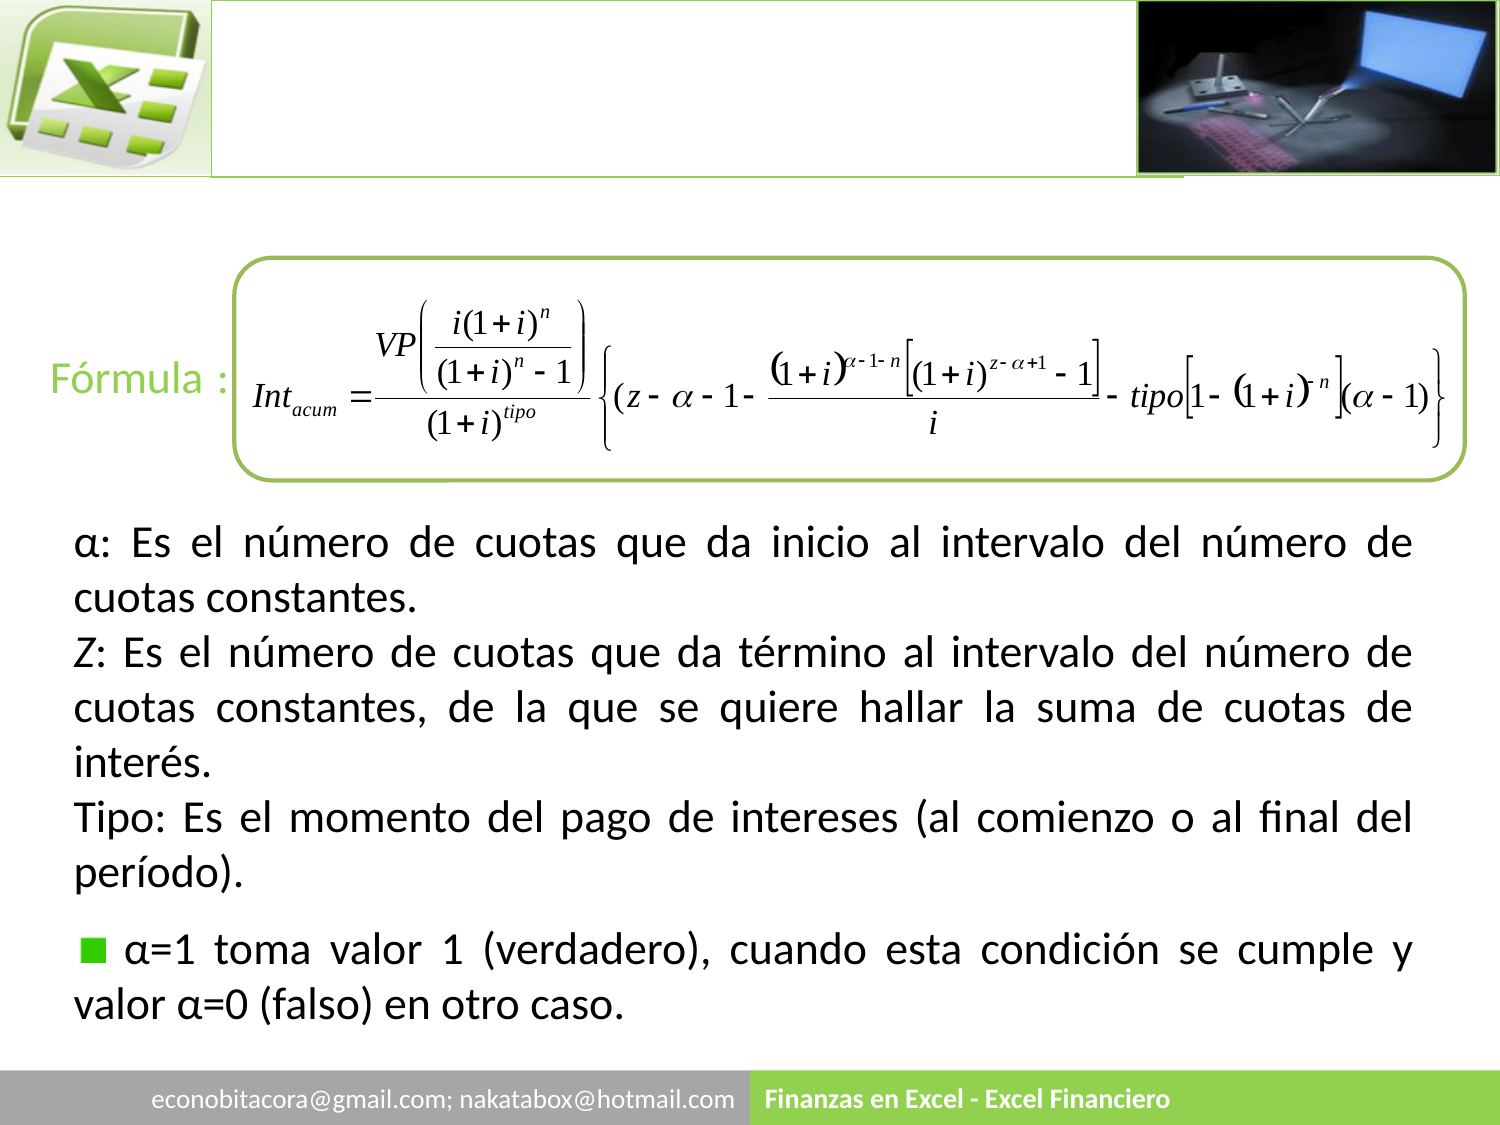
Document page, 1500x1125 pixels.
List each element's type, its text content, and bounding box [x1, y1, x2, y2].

picture [73, 930, 106, 963]
text_box Finanzas en Excel - Excel Financiero [749, 1070, 1500, 1125]
text_box [212, 0, 1134, 178]
text_box [232, 255, 1467, 483]
picture [0, 0, 212, 177]
text_box econobitacora@gmail.com; nakatabox@hotmail.com [0, 1070, 749, 1125]
text_box Fórmula : [35, 339, 232, 422]
picture [1136, 0, 1500, 177]
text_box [245, 292, 1454, 458]
text_box α: Es el número de cuotas que da inicio al intervalo del número de cuotas constantes. Z: Es el número de cuotas que da término al intervalo del número de cuotas constantes, de la que se quiere hallar la suma de cuotas de interés. Tipo: Es el momento del pago de intereses (al comienzo o al final del período). α=1 toma valor 1 (verdadero), cuando esta condición se cumple y valor α=0 (falso) en otro caso. [58, 503, 1430, 1055]
